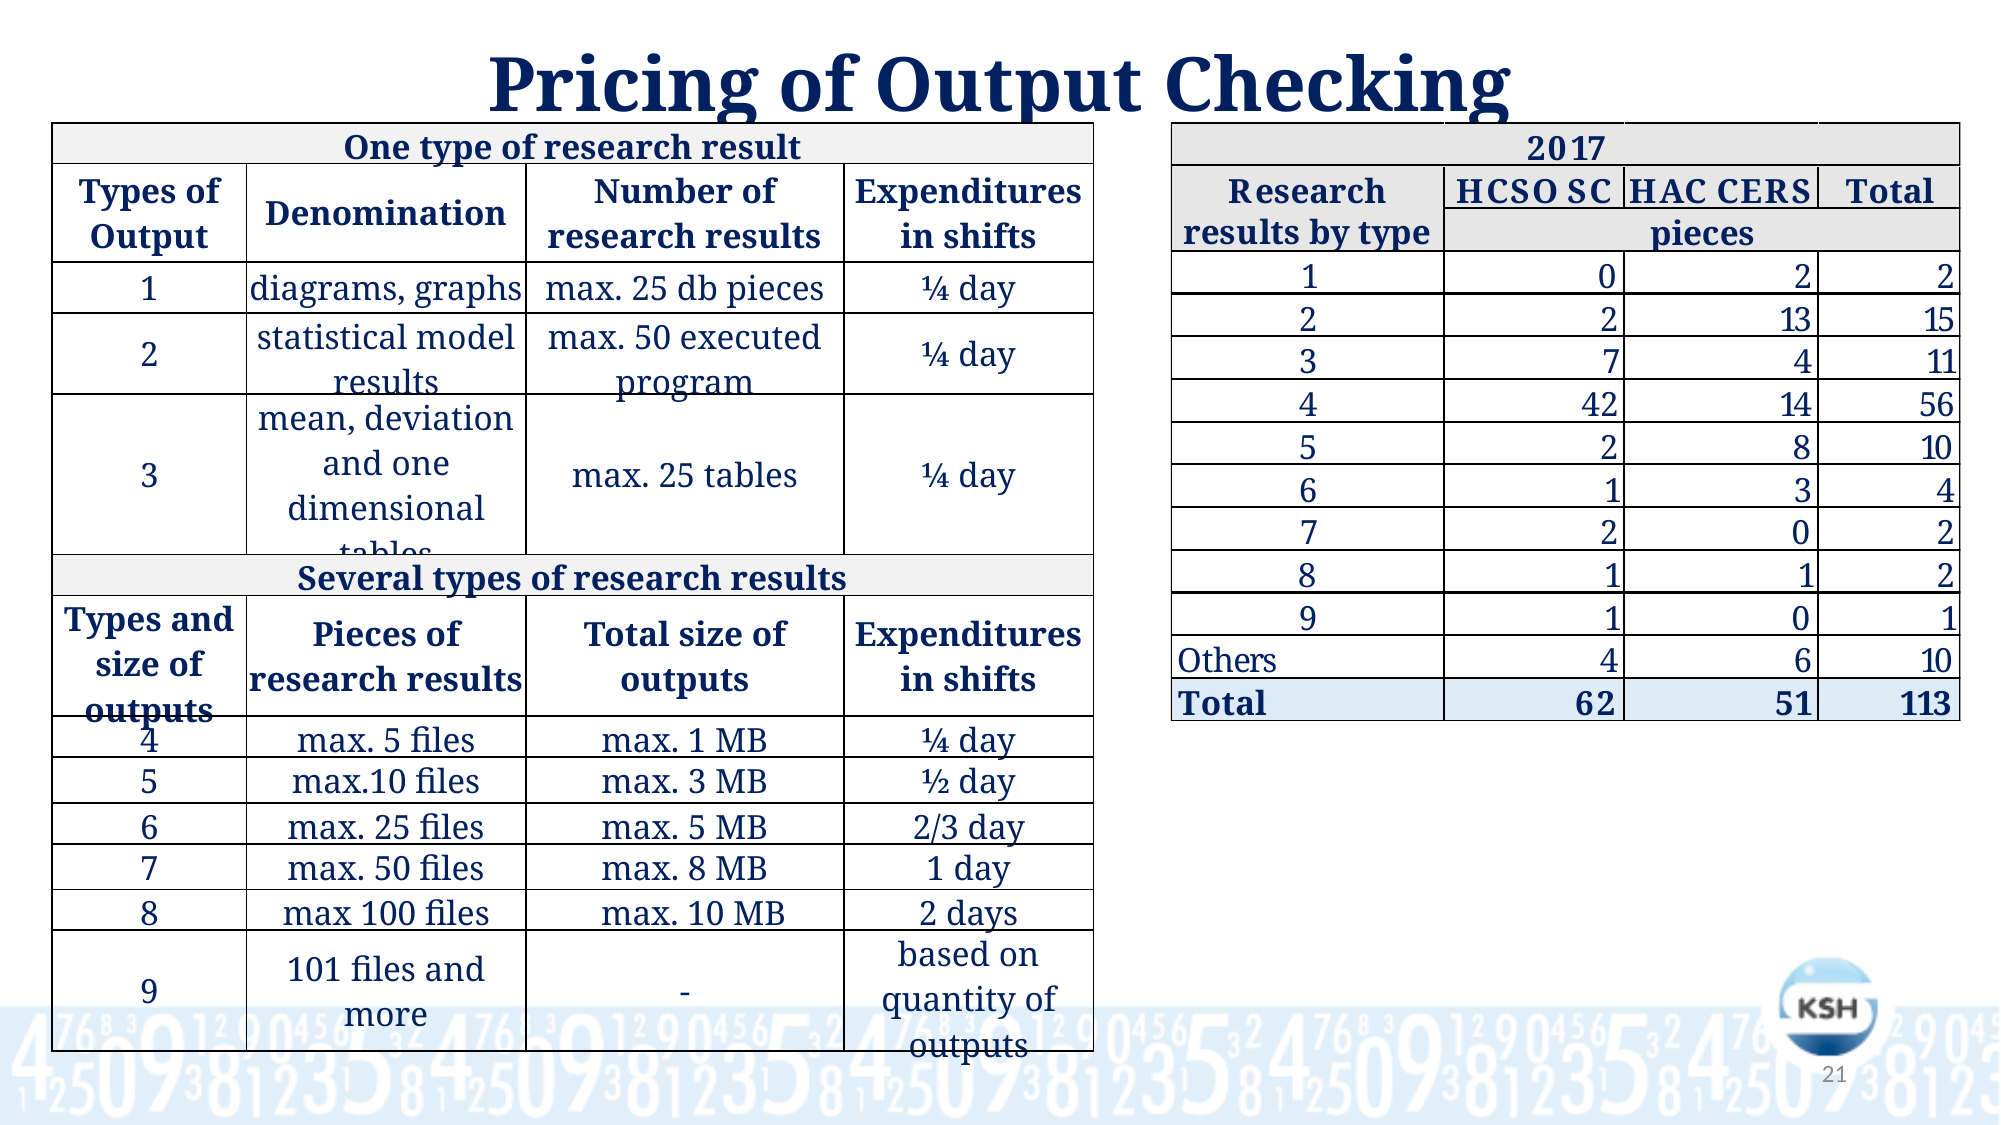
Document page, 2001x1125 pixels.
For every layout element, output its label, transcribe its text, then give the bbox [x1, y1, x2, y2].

table_cell 2 days [845, 890, 1093, 929]
table_cell 9 [53, 931, 246, 1050]
table_cell 7 [53, 845, 246, 889]
table_cell max. 25 tables [527, 395, 843, 554]
table_cell max. 25 files [247, 804, 525, 843]
table_cell mean, deviation and one dimensional tables [247, 395, 525, 554]
slide_number 21 [1412, 1042, 1863, 1103]
table_cell 1 [53, 263, 246, 312]
table_cell max.10 files [247, 758, 525, 802]
table_cell 3 [53, 395, 246, 554]
table_cell max. 10 MB [527, 890, 843, 929]
table_cell Pieces of research results [247, 596, 525, 715]
table_cell 2 [53, 314, 246, 393]
picture [0, 0, 2001, 1125]
table_cell max. 50 executed program [527, 314, 843, 393]
table_cell Expenditures in shifts [845, 596, 1093, 715]
table_cell - [527, 931, 843, 1050]
table_cell 6 [53, 804, 246, 843]
table_cell ½ day [845, 758, 1093, 802]
table_cell max. 8 MB [527, 845, 843, 889]
table_cell Denomination [247, 164, 525, 261]
table_cell 5 [53, 758, 246, 802]
text_box Pricing of Output Checking [0, 28, 2000, 134]
table_cell 4 [53, 717, 246, 756]
table_cell Number of research results [527, 164, 843, 261]
table_header One type of research result [53, 124, 1093, 163]
table_cell 101 files and more [247, 931, 525, 1050]
table_cell based on quantity of outputs [845, 931, 1093, 1050]
table_cell max. 25 db pieces [527, 263, 843, 312]
table_cell Total size of outputs [527, 596, 843, 715]
table_cell diagrams, graphs [247, 263, 525, 312]
table_cell 8 [53, 890, 246, 929]
table_cell max. 5 files [247, 717, 525, 756]
table_cell max. 3 MB [527, 758, 843, 802]
table_cell 2/3 day [845, 804, 1093, 843]
table_cell Several types of research results [53, 555, 1093, 595]
table_cell ¼ day [845, 395, 1093, 554]
table_cell max 100 files [247, 890, 525, 929]
table_cell Types of Output [53, 164, 246, 261]
table_cell ¼ day [845, 263, 1093, 312]
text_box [1170, 122, 1962, 722]
table_cell 1 day [845, 845, 1093, 889]
table_cell ¼ day [845, 717, 1093, 756]
table_cell max. 1 MB [527, 717, 843, 756]
table_cell statistical model results [247, 314, 525, 393]
table_cell Types and size of outputs [53, 596, 246, 715]
table_cell max. 5 MB [527, 804, 843, 843]
table_cell max. 50 files [247, 845, 525, 889]
table_cell Expenditures in shifts [845, 164, 1093, 261]
table_cell ¼ day [845, 314, 1093, 393]
